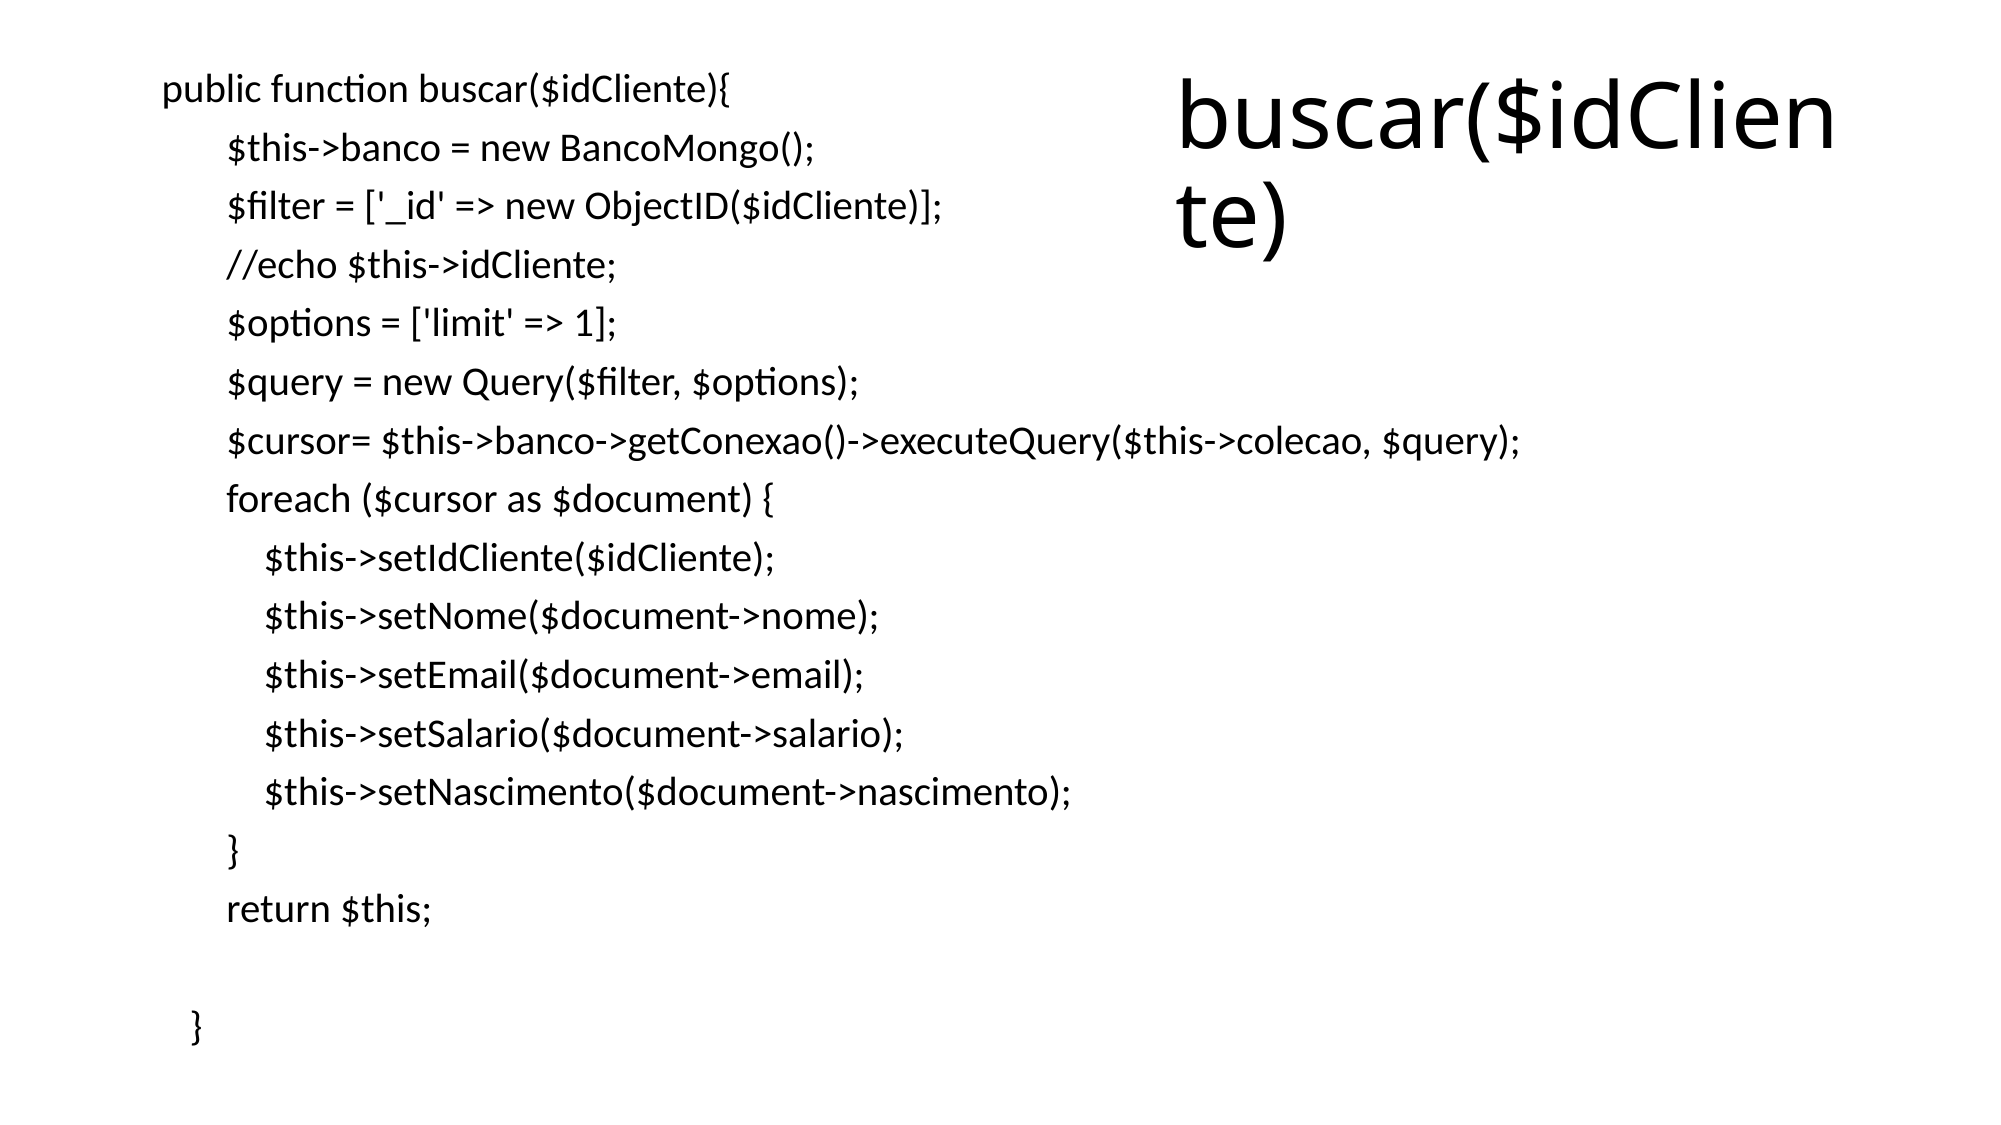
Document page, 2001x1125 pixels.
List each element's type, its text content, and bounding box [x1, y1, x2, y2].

list public function buscar($idCliente){ $this->banco = new BancoMongo(); $filter = ['_id' => new ObjectID($idCliente)]; //echo $this->idCliente; $options = ['limit' => 1]; $query = new Query($filter, $options); $cursor= $this->banco->getConexao()->executeQuery($this->colecao, $query); foreach ($cursor as $document) { $this->setIdCliente($idCliente); $this->setNome($document->nome); $this->setEmail($document->email); $this->setSalario($document->salario); $this->setNascimento($document->nascimento); } return $this; } [137, 59, 1863, 1066]
